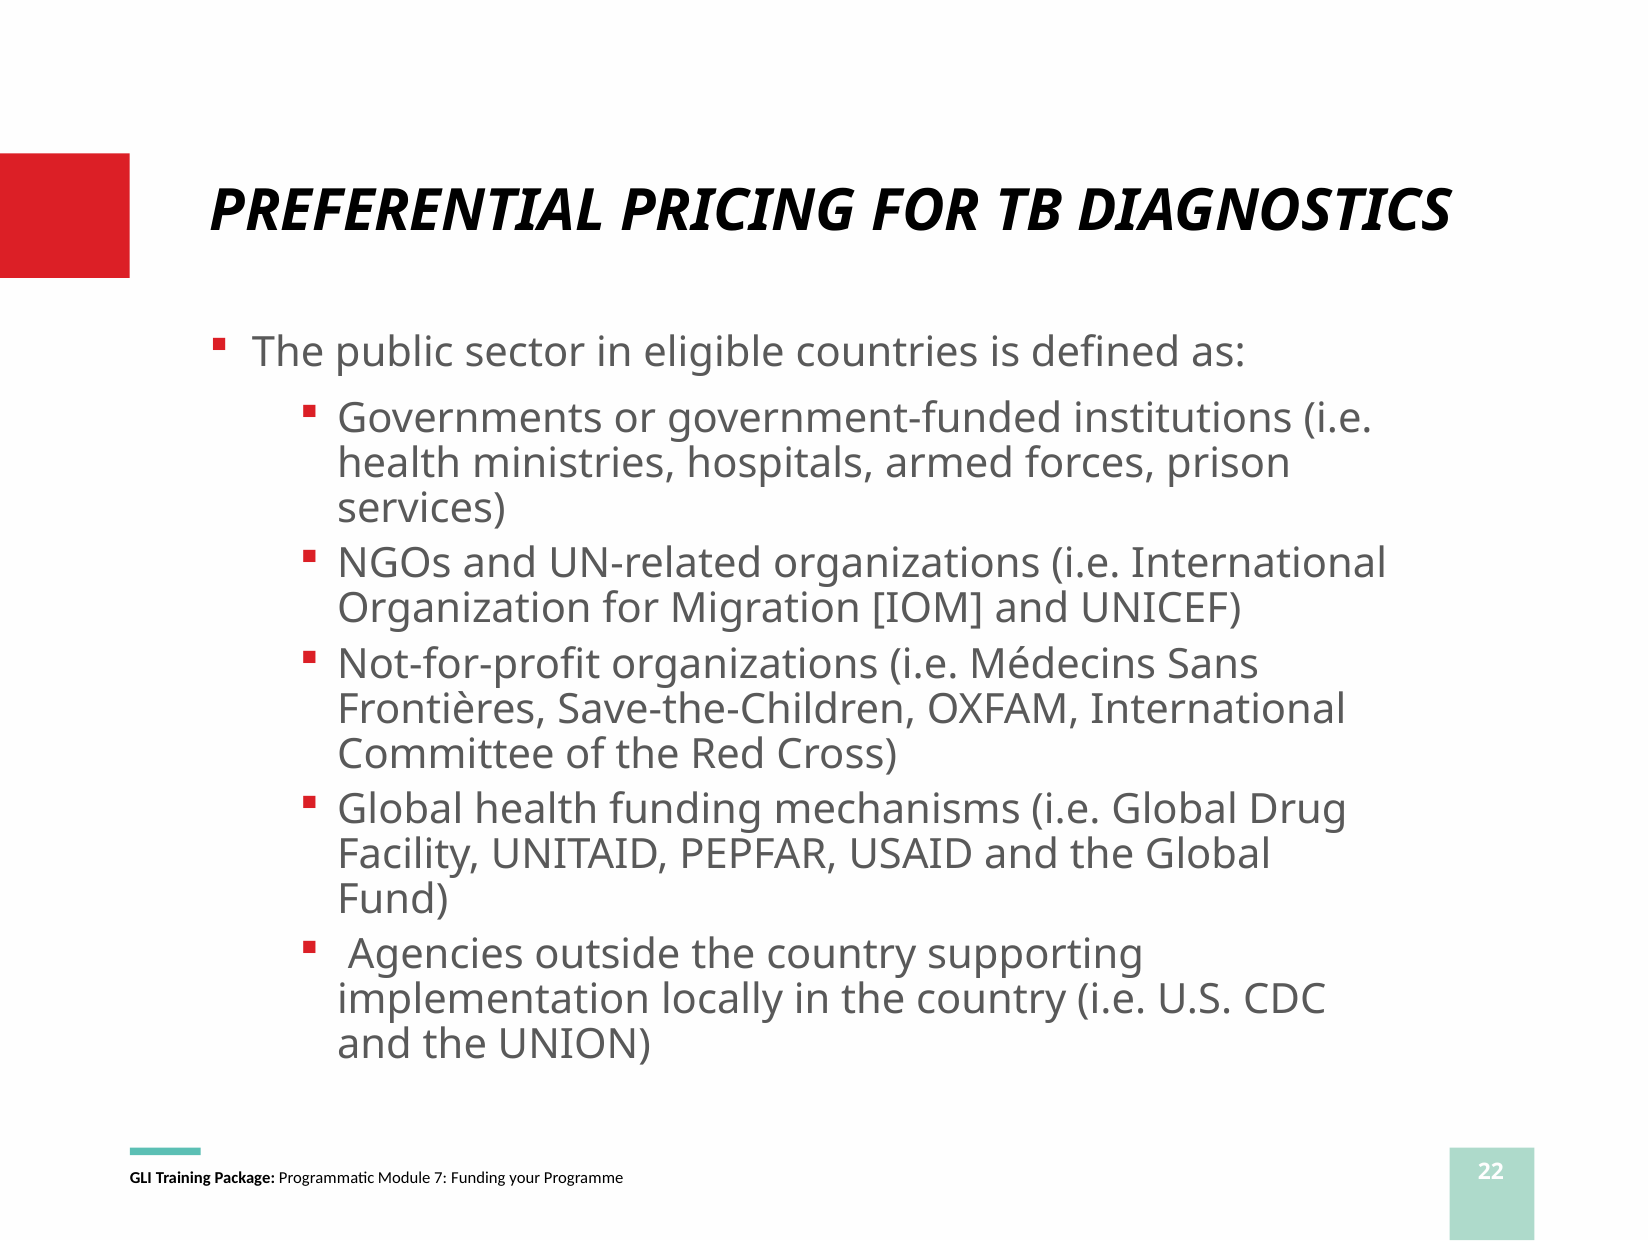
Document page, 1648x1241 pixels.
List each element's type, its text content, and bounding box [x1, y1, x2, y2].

list The public sector in eligible countries is defined as: Governments or government-funded institutions (i.e. health ministries, hospitals, armed forces, prison services) NGOs and UN-related organizations (i.e. International Organization for Migration [IOM] and UNICEF) Not-for-profit organizations (i.e. Médecins Sans Frontières, Save-the-Children, OXFAM, International Committee of the Red Cross) Global health funding mechanisms (i.e. Global Drug Facility, UNITAID, PEPFAR, USAID and the Global Fund) Agencies outside the country supporting implementation locally in the country (i.e. U.S. CDC and the UNION) [209, 324, 1391, 990]
title PREFERENTIAL PRICING FOR TB DIAGNOSTICS [209, 135, 1560, 288]
